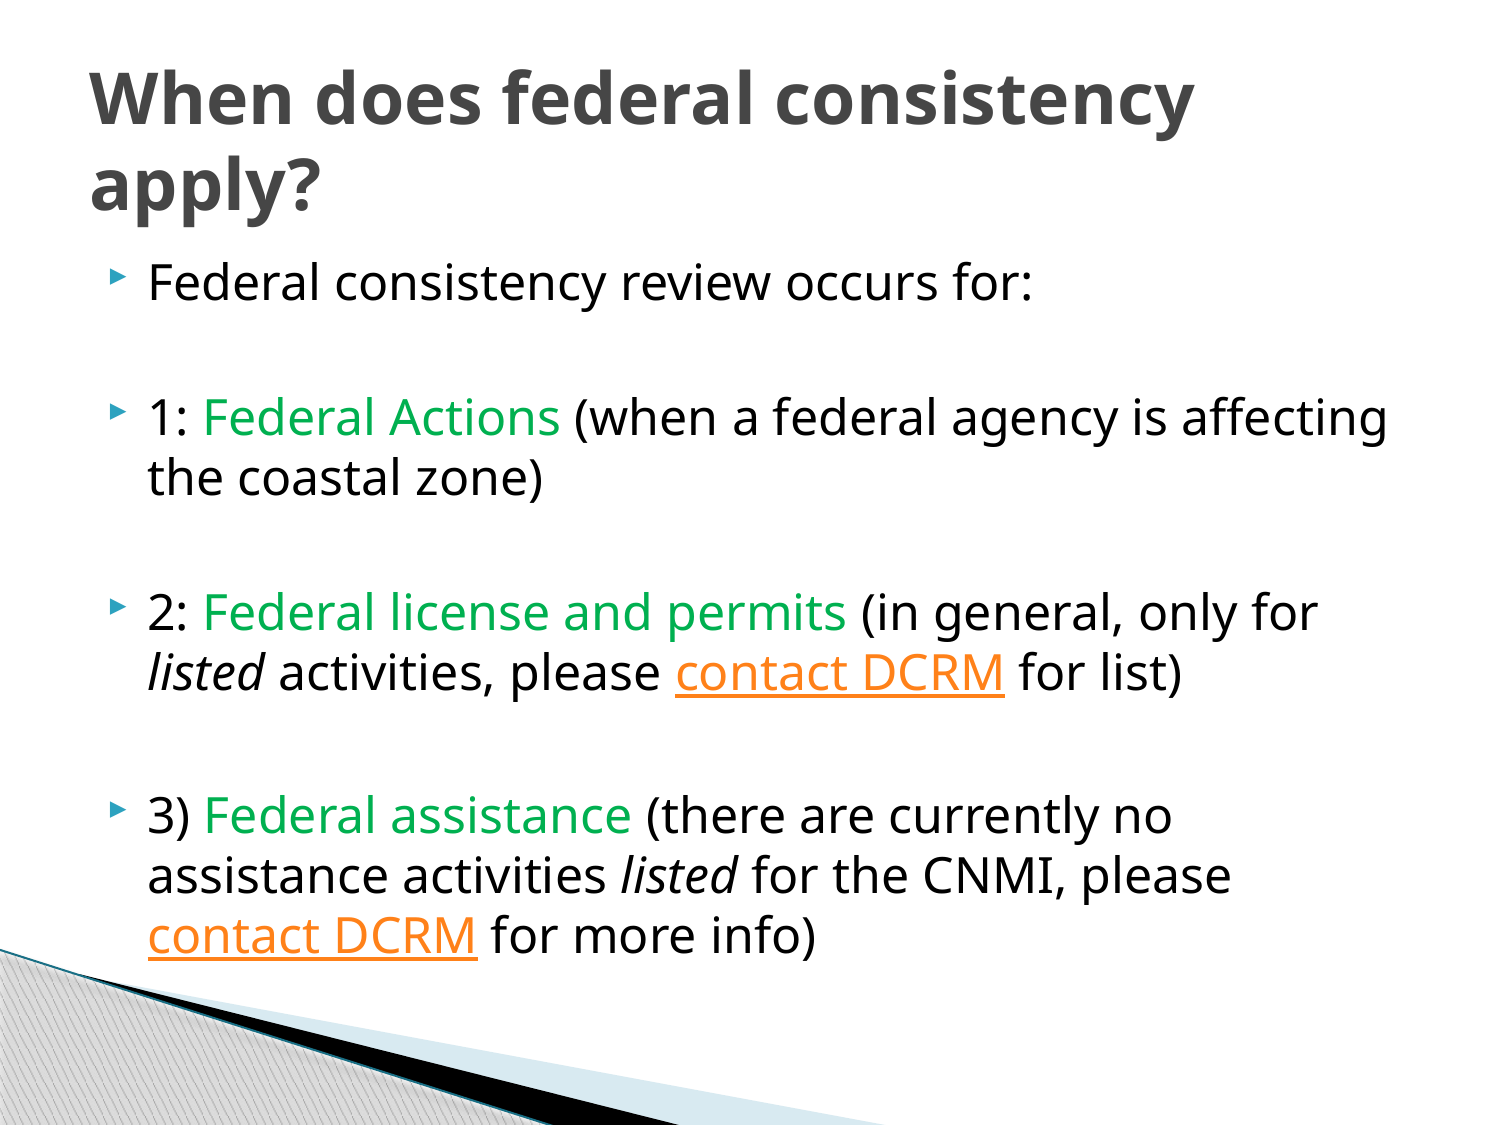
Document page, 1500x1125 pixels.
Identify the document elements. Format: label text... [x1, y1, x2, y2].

title When does federal consistency apply? [75, 45, 1425, 233]
list Federal consistency review occurs for: 1: Federal Actions (when a federal agency is affecting the coastal zone) 2: Federal license and permits (in general, only for listed activities, please contact DCRM for list) 3) Federal assistance (there are currently no assistance activities listed for the CNMI, please contact DCRM for more info) [75, 243, 1425, 986]
